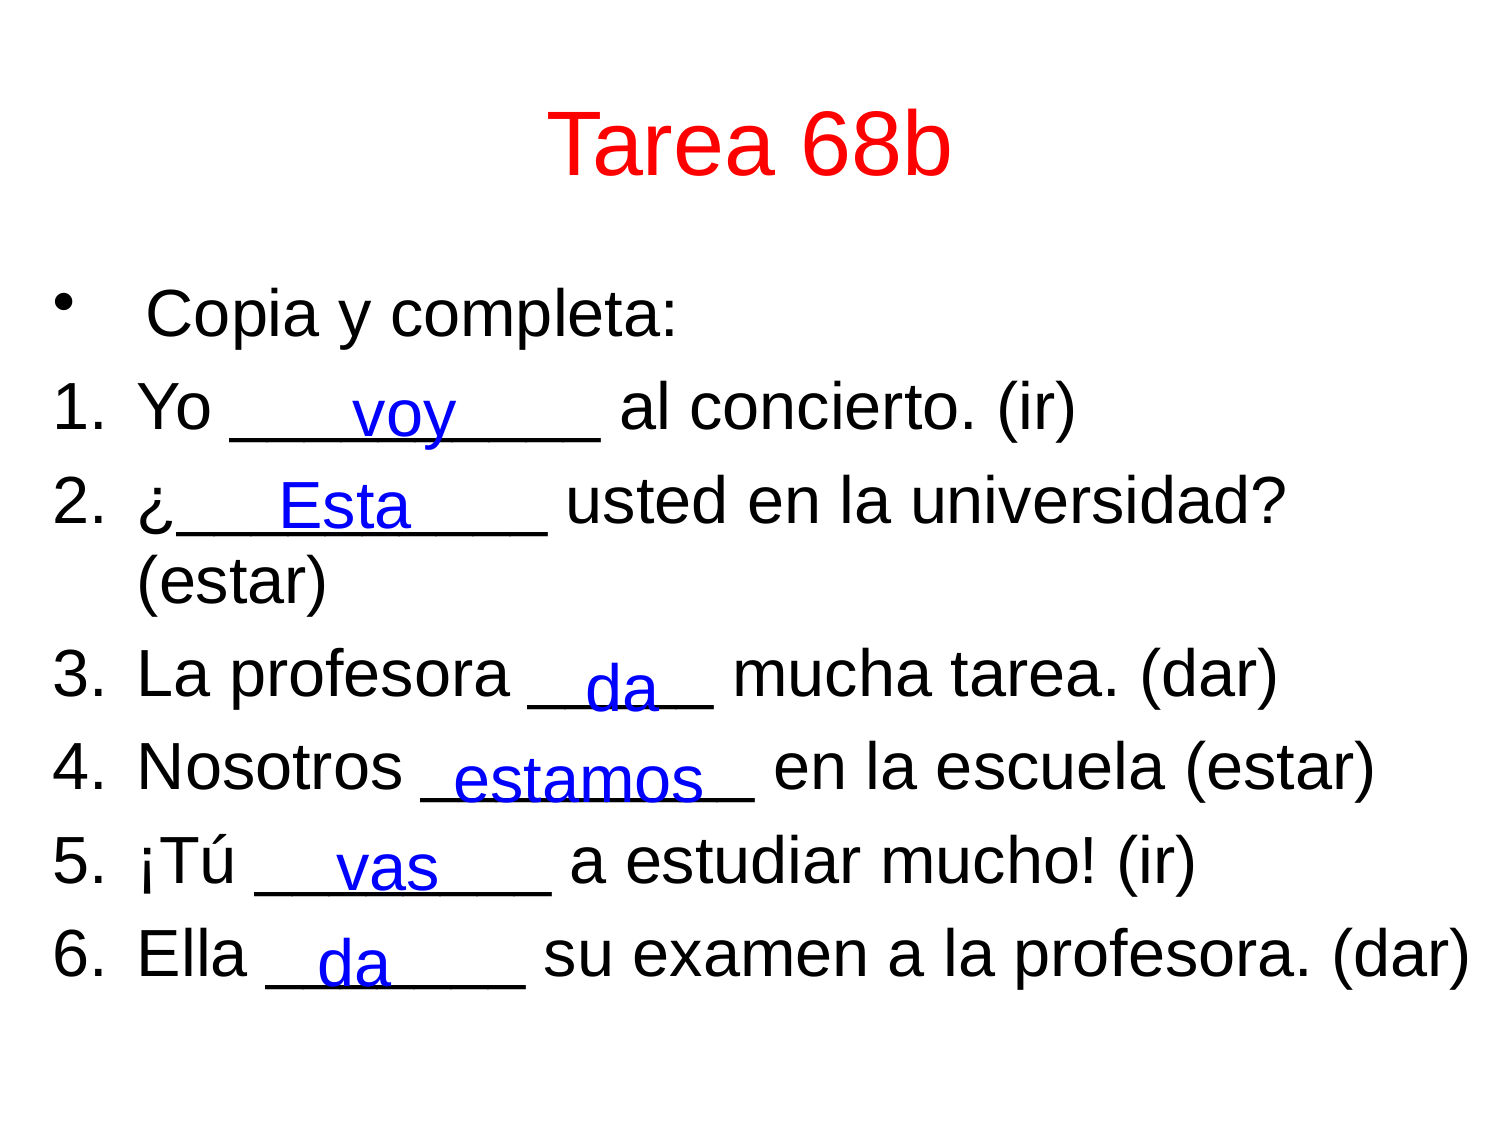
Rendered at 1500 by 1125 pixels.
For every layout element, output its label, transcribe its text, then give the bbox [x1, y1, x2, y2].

title Tarea 68b [75, 45, 1425, 233]
text_box voy [338, 362, 472, 458]
text_box da [570, 637, 675, 728]
list Copia y completa: Yo __________ al concierto. (ir) ¿__________ usted en la universidad? (estar) La profesora _____ mucha tarea. (dar) Nosotros _________ en la escuela (estar) ¡Tú ________ a estudiar mucho! (ir) Ella _______ su examen a la profesora. (dar) [37, 262, 1500, 1005]
text_box estamos [438, 728, 721, 823]
text_box Esta [263, 454, 427, 549]
text_box vas [321, 816, 455, 912]
text_box da [302, 912, 407, 1007]
